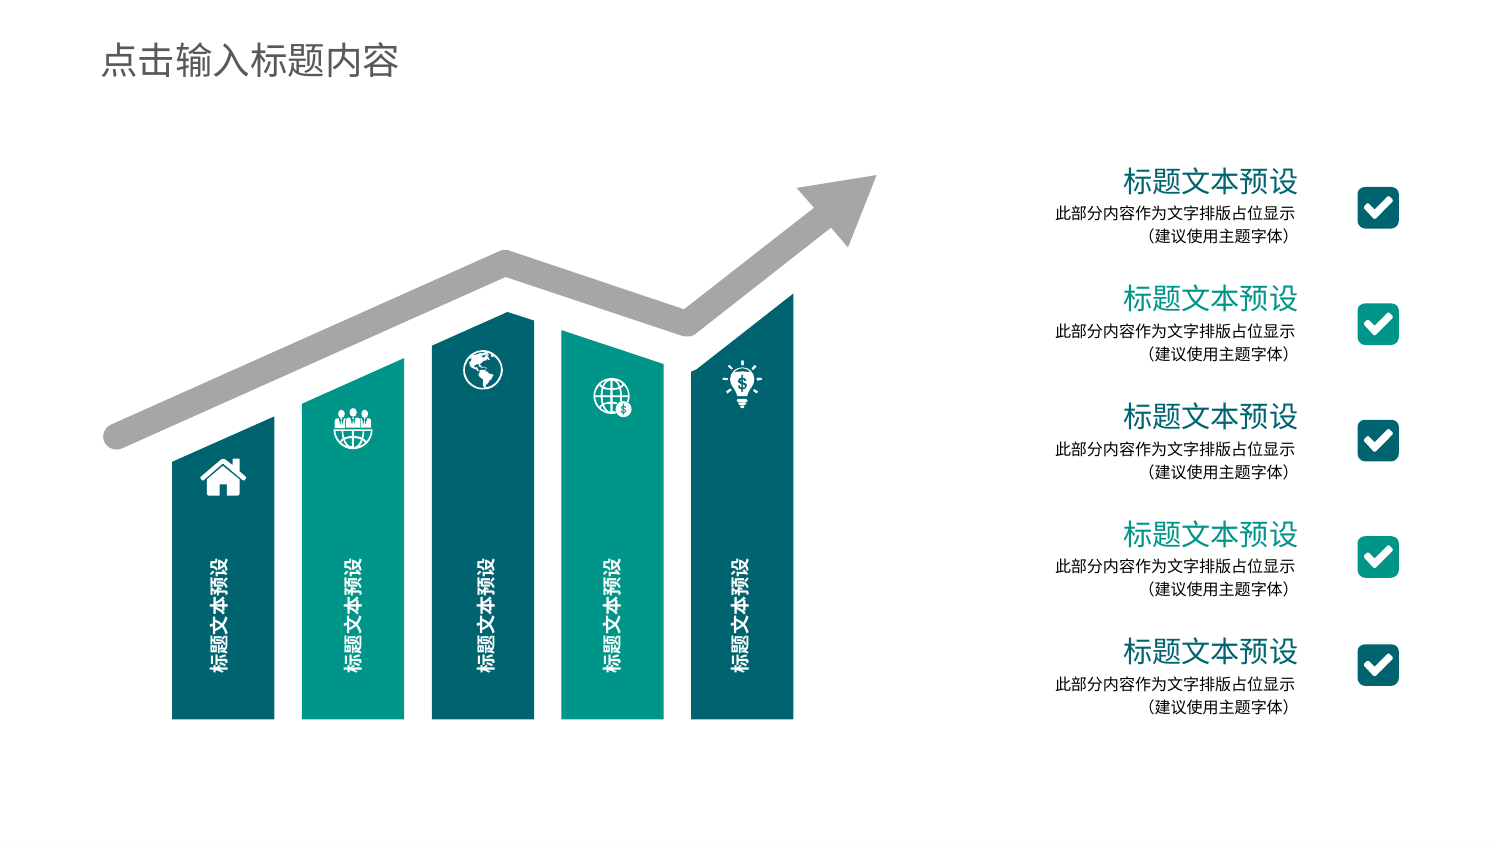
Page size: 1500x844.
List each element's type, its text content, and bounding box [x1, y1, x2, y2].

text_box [1036, 514, 1399, 614]
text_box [1036, 631, 1399, 731]
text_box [100, 174, 877, 720]
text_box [1036, 161, 1399, 261]
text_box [1036, 279, 1399, 379]
text_box 点击输入标题内容 [100, 28, 450, 91]
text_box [1036, 396, 1399, 496]
